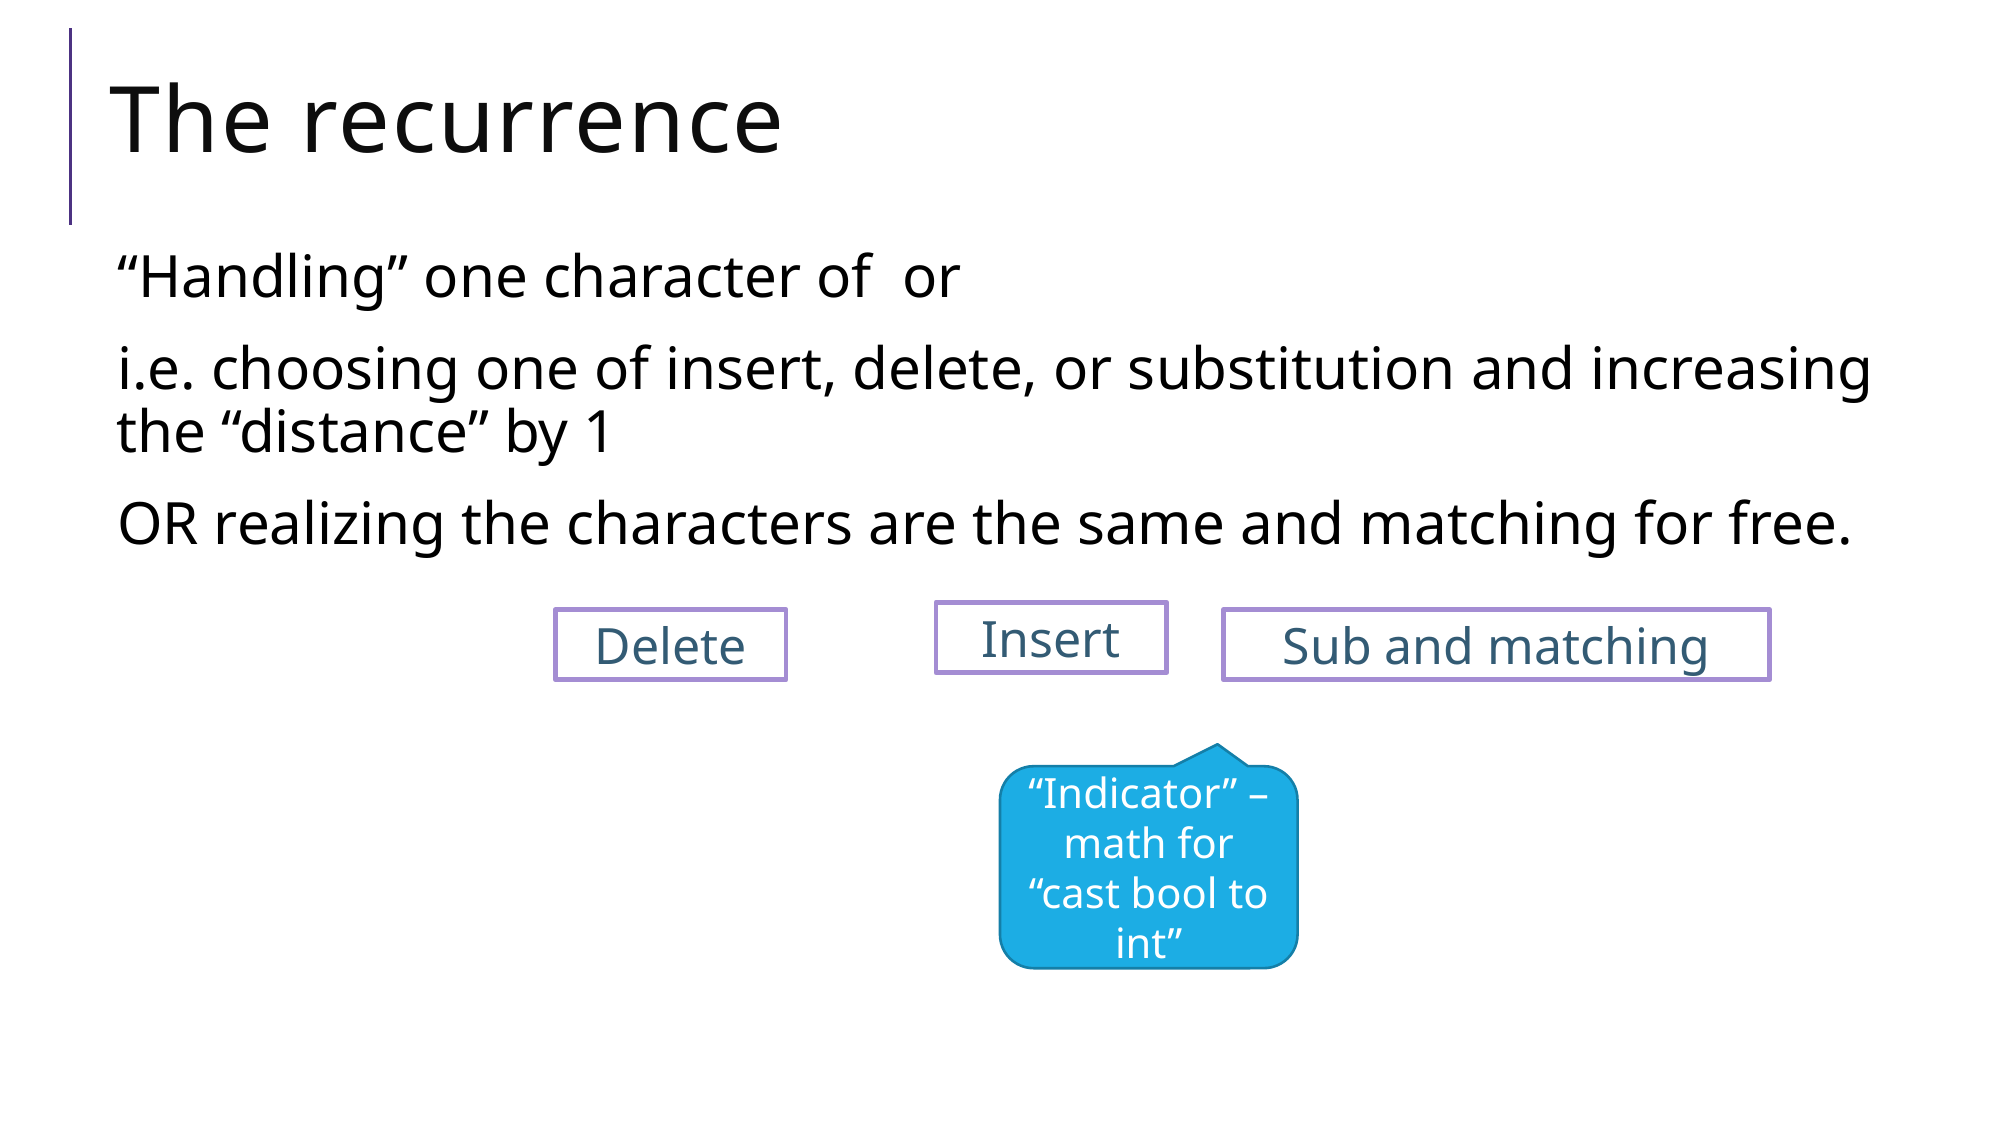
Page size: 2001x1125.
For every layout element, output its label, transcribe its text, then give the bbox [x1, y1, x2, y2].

text_box Insert [935, 601, 1168, 674]
text_box Delete [554, 608, 787, 681]
text_box Sub and matching [1222, 608, 1771, 681]
title The recurrence [94, 43, 1930, 210]
text_box “Indicator” – math for “cast bool to int” [998, 743, 1299, 970]
